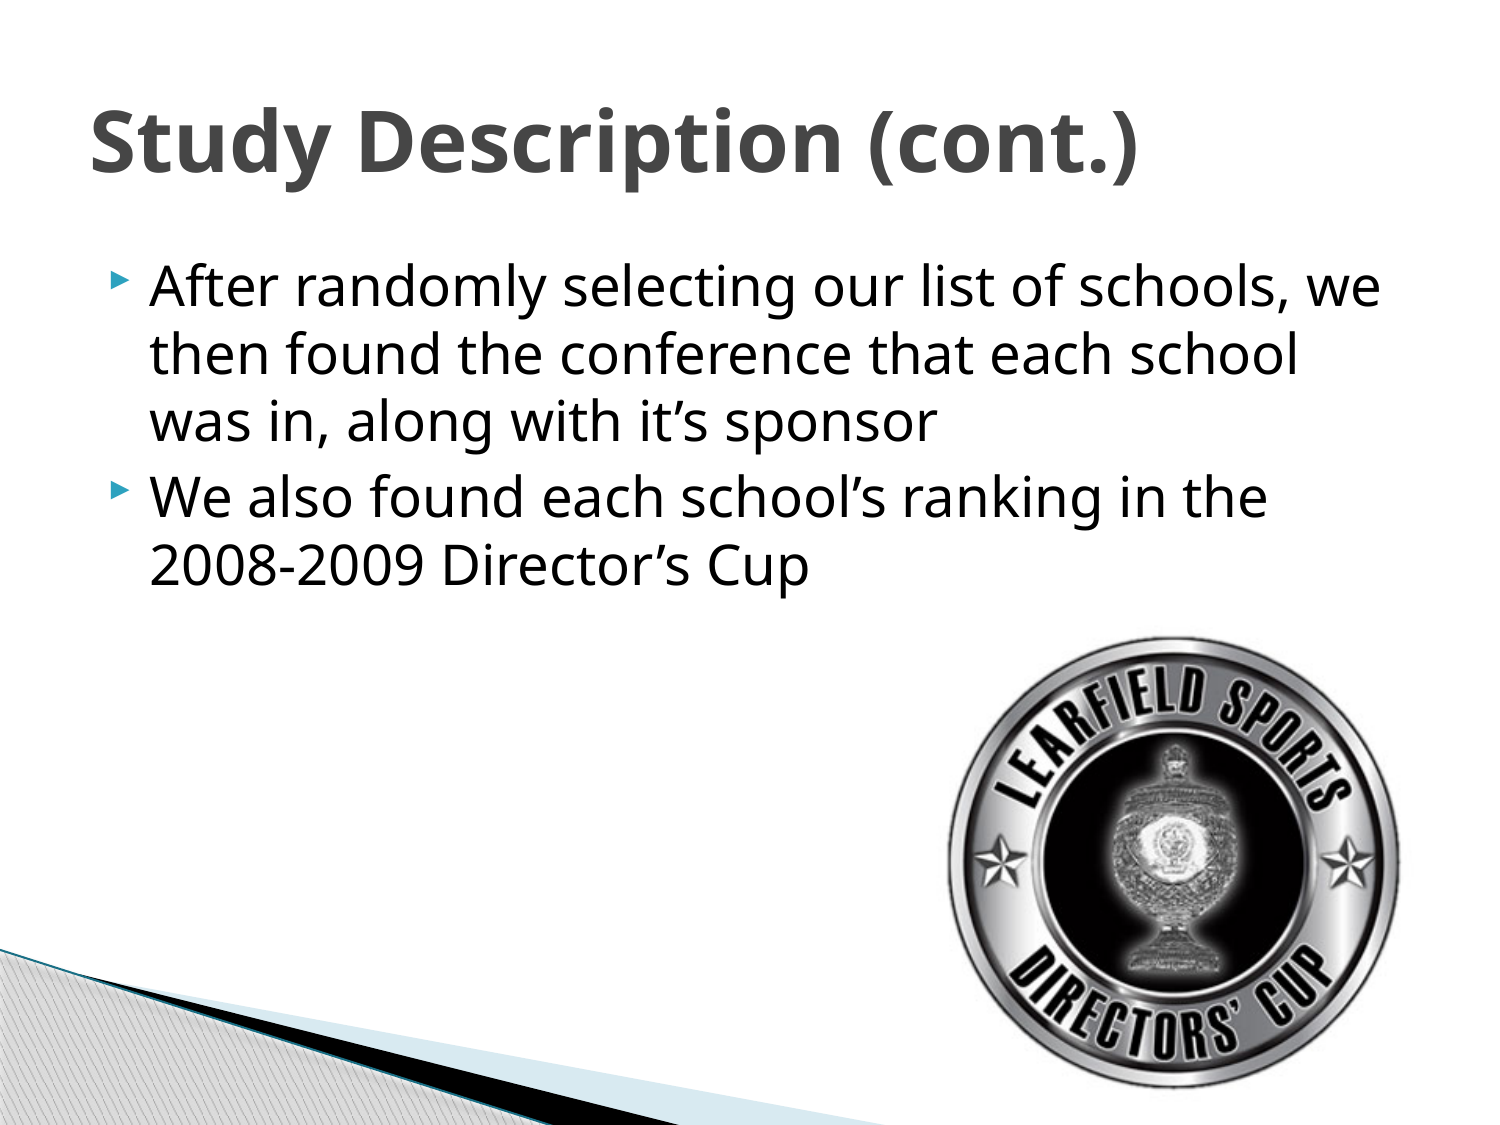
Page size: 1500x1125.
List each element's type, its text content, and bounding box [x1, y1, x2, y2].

list After randomly selecting our list of schools, we then found the conference that each school was in, along with it’s sponsor We also found each school’s ranking in the 2008-2009 Director’s Cup [75, 243, 1425, 986]
picture [912, 601, 1421, 1125]
title Study Description (cont.) [75, 45, 1425, 233]
